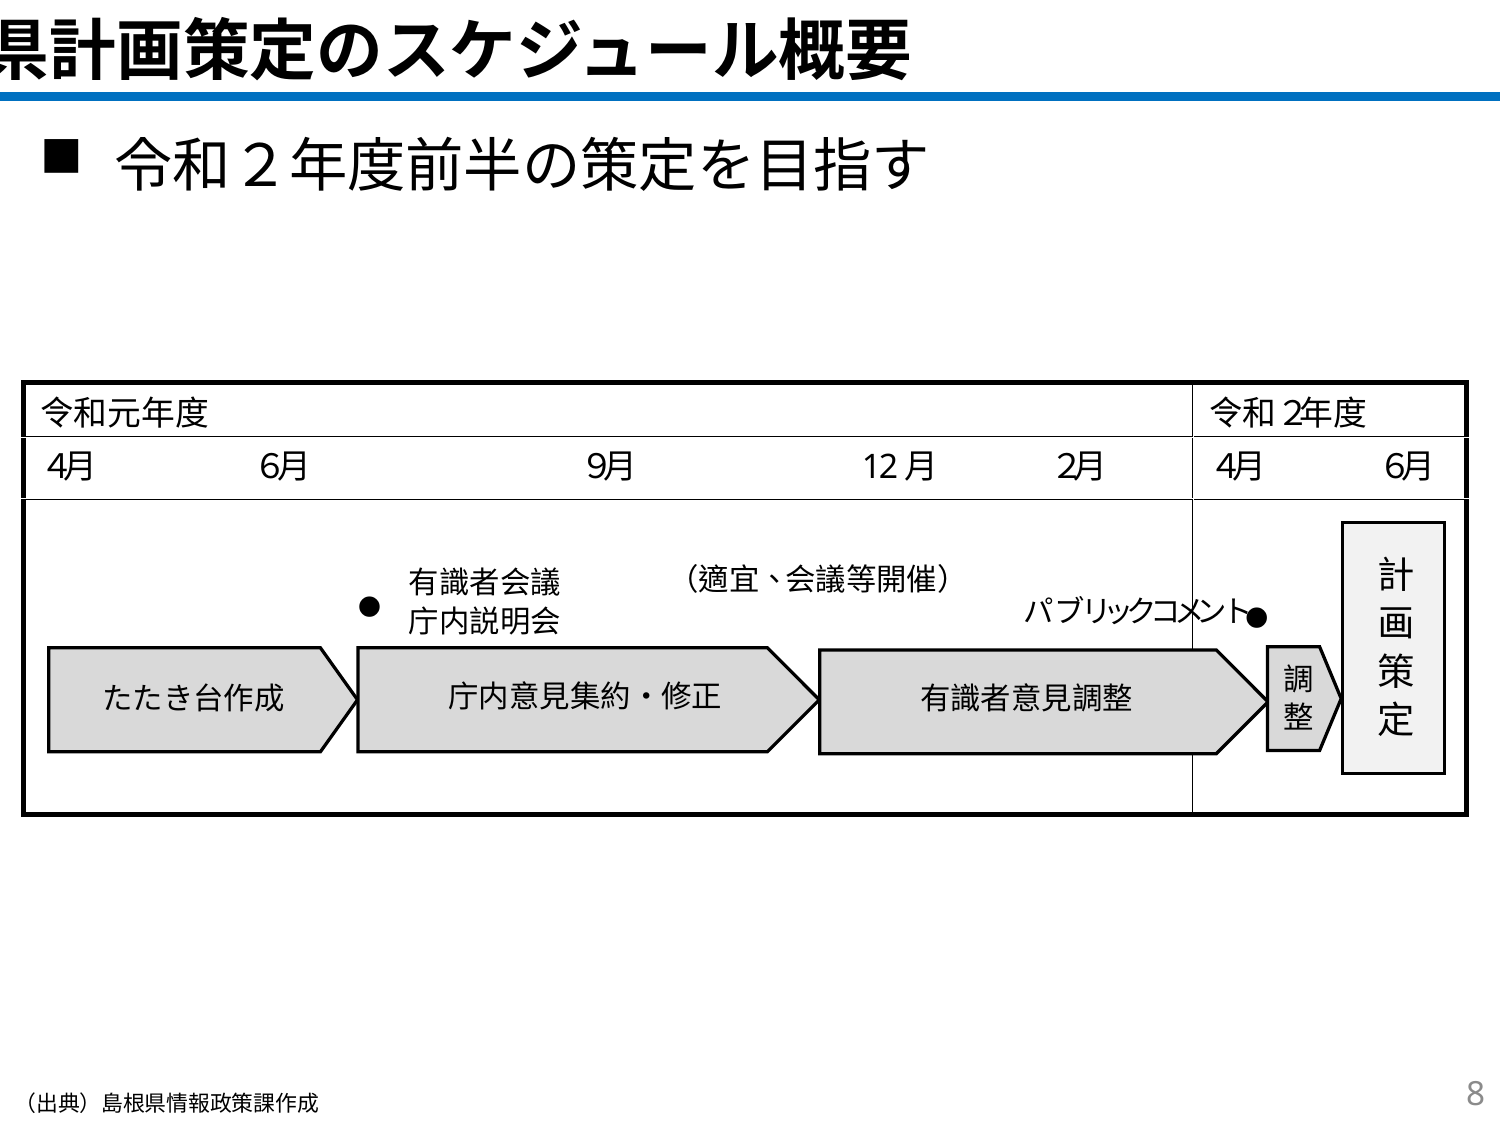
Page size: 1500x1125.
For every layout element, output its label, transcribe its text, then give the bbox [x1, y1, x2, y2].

text_box 県計画策定のスケジュール概要 [0, 0, 928, 92]
text_box （出典）島根県情報政策課作成 [0, 1082, 1162, 1124]
picture [0, 353, 1500, 831]
text_box 令和２年度前半の策定を目指す [24, 121, 1491, 206]
slide_number 7 [1162, 1065, 1500, 1125]
